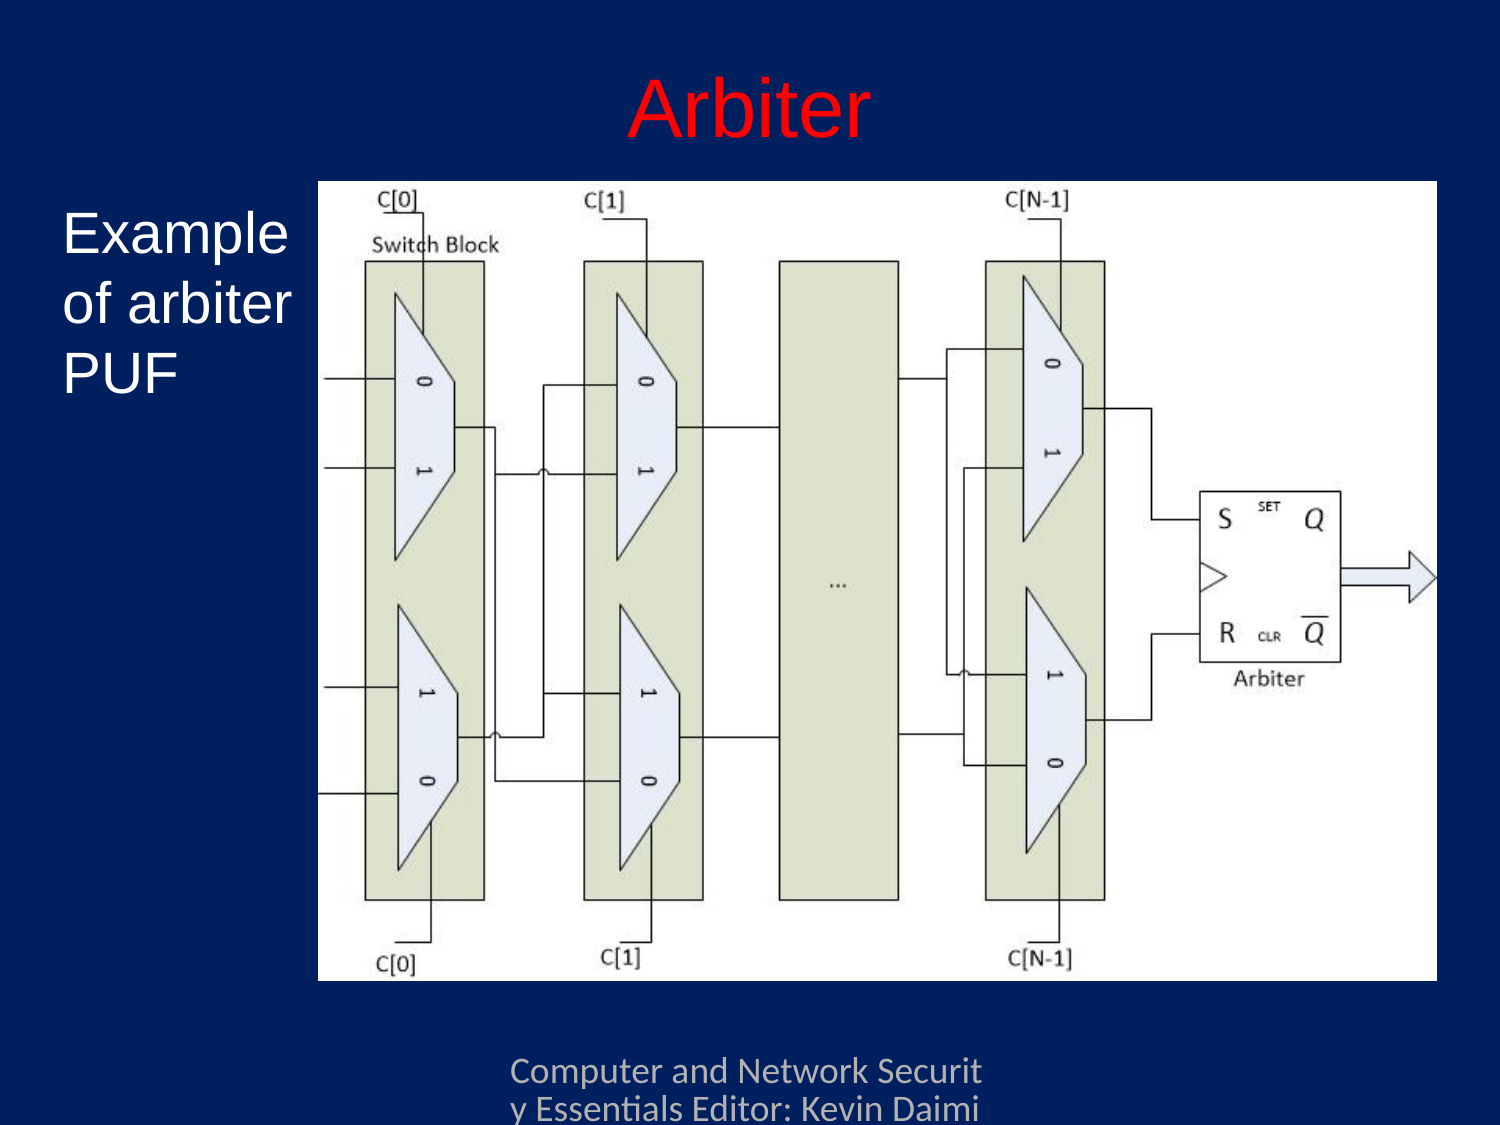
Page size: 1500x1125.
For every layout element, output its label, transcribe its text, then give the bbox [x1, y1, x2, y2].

title Arbiter [44, 53, 1456, 155]
picture [317, 181, 1438, 981]
list Example of arbiter PUF [62, 195, 312, 408]
footer Computer and Network Security Essentials Editor: Kevin Daimi Associate Editors: Guillermo Francia, Levent Ertaul, Luis H. Encinas, Eman El-Sheikh Published by Springer [510, 1046, 990, 1103]
